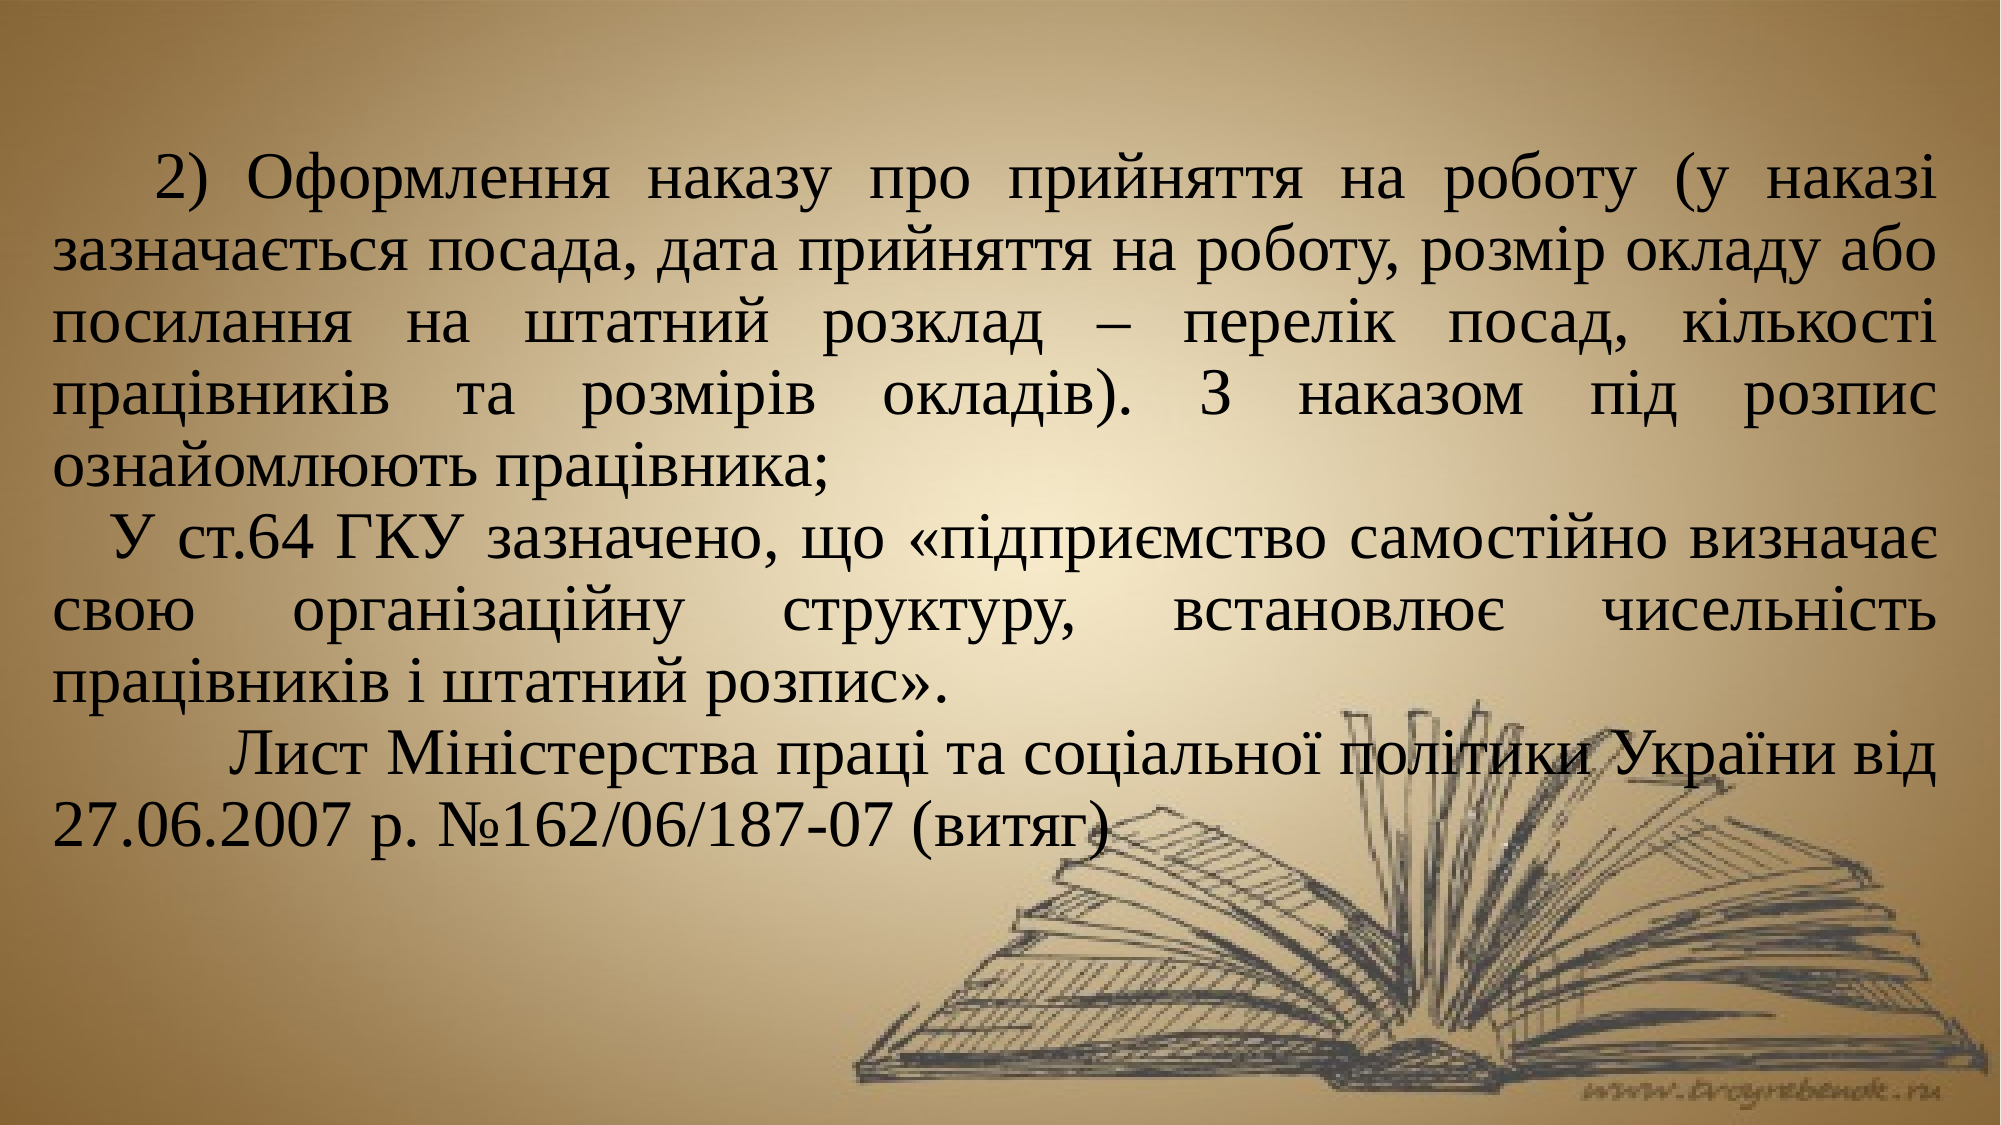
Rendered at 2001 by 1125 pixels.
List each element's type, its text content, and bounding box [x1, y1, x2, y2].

list 2) Оформлення наказу про прийняття на роботу (у наказі зазначається посада, дата прийняття на роботу, розмір окладу або посилання на штатний розклад – перелік посад, кількості працівників та розмірів окладів). З наказом під розпис ознайомлюють працівника; У ст.64 ГКУ зазначено, що «підприємство самостійно визначає свою організаційну структуру, встановлює чисельність працівників і штатний розпис». Лист Міністерства праці та соціальної політики України від 27.06.2007 р. №162/06/187-07 (витяг) [37, 133, 1956, 1091]
picture [0, 0, 2001, 1125]
